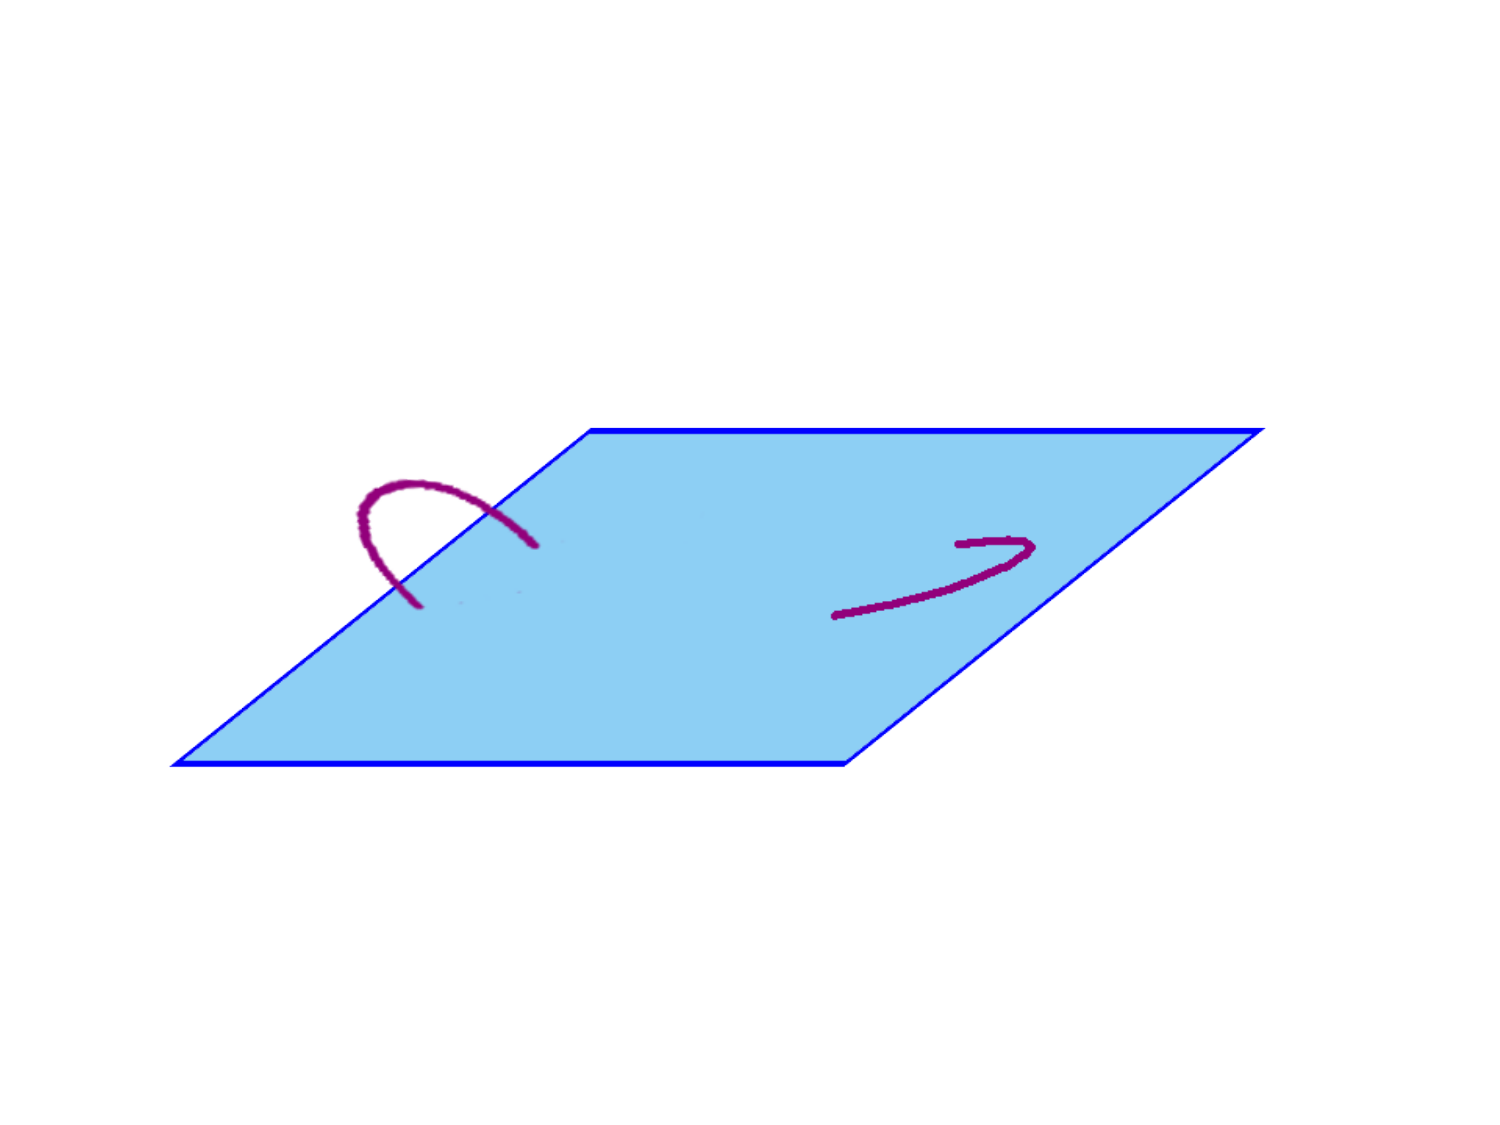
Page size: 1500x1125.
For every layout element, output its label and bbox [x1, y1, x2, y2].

picture [131, 84, 1369, 1041]
